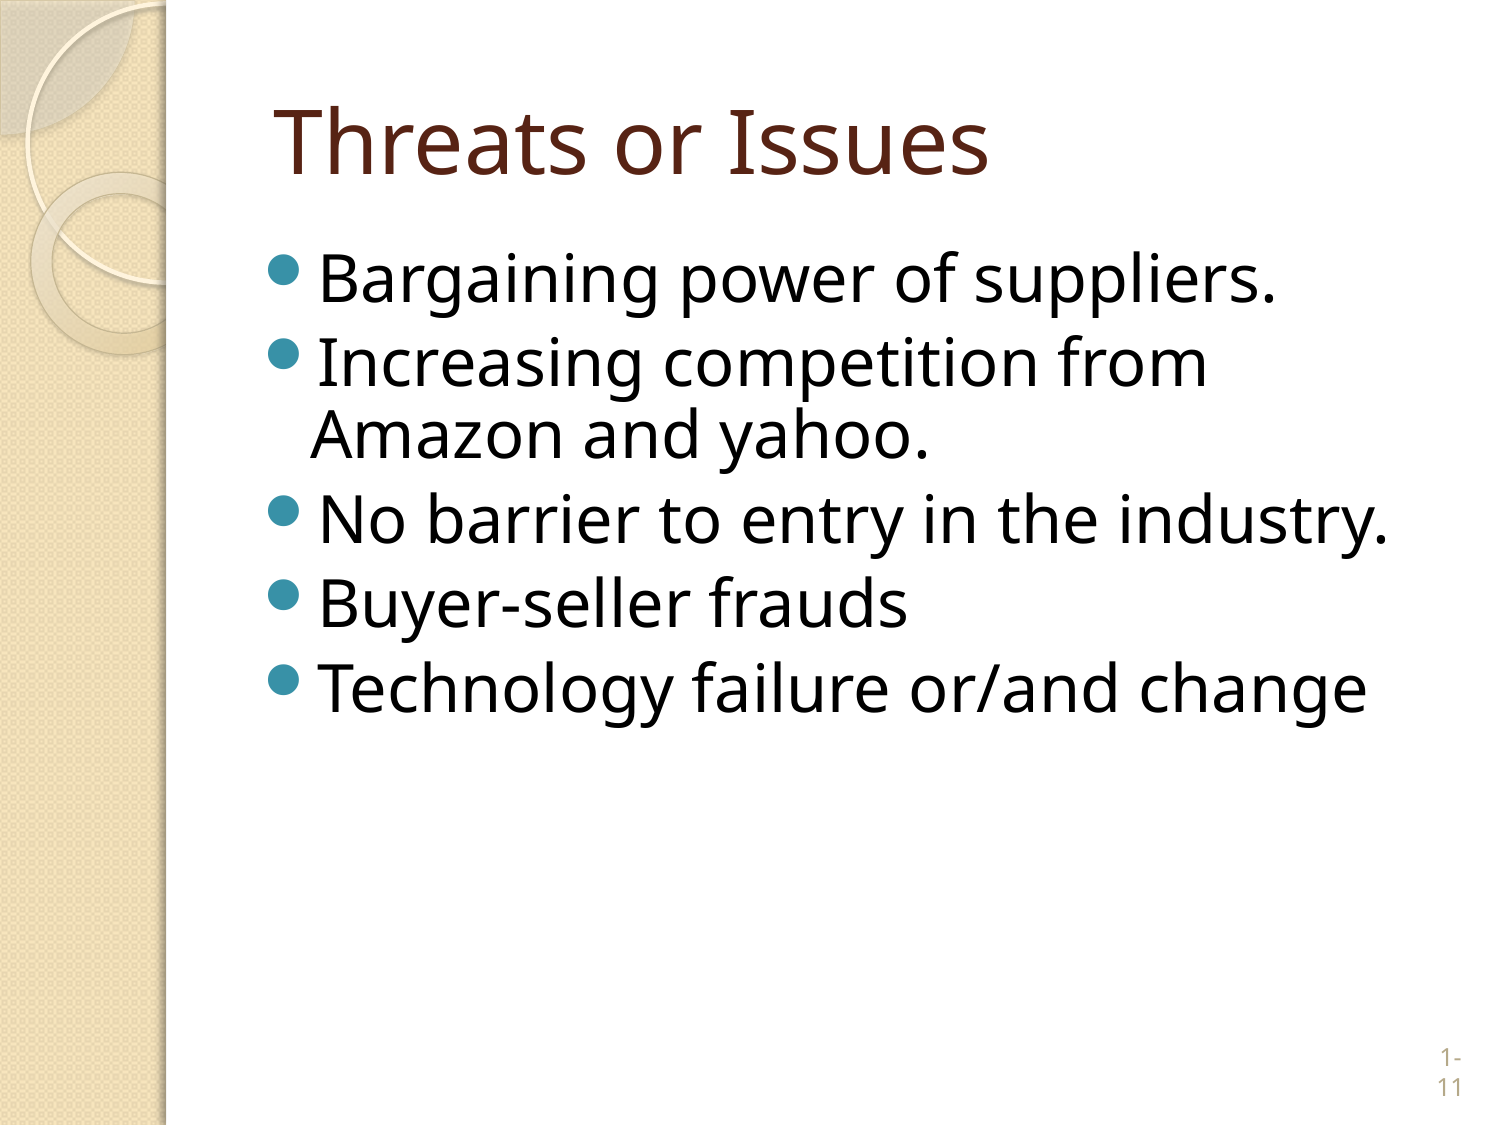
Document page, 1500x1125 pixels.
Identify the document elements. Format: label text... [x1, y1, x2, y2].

slide_number 1-11 [1413, 1034, 1488, 1113]
list Bargaining power of suppliers. Increasing competition from Amazon and yahoo. No barrier to entry in the industry. Buyer-seller frauds Technology failure or/and change [235, 237, 1466, 1025]
title Threats or Issues [235, 45, 1466, 233]
